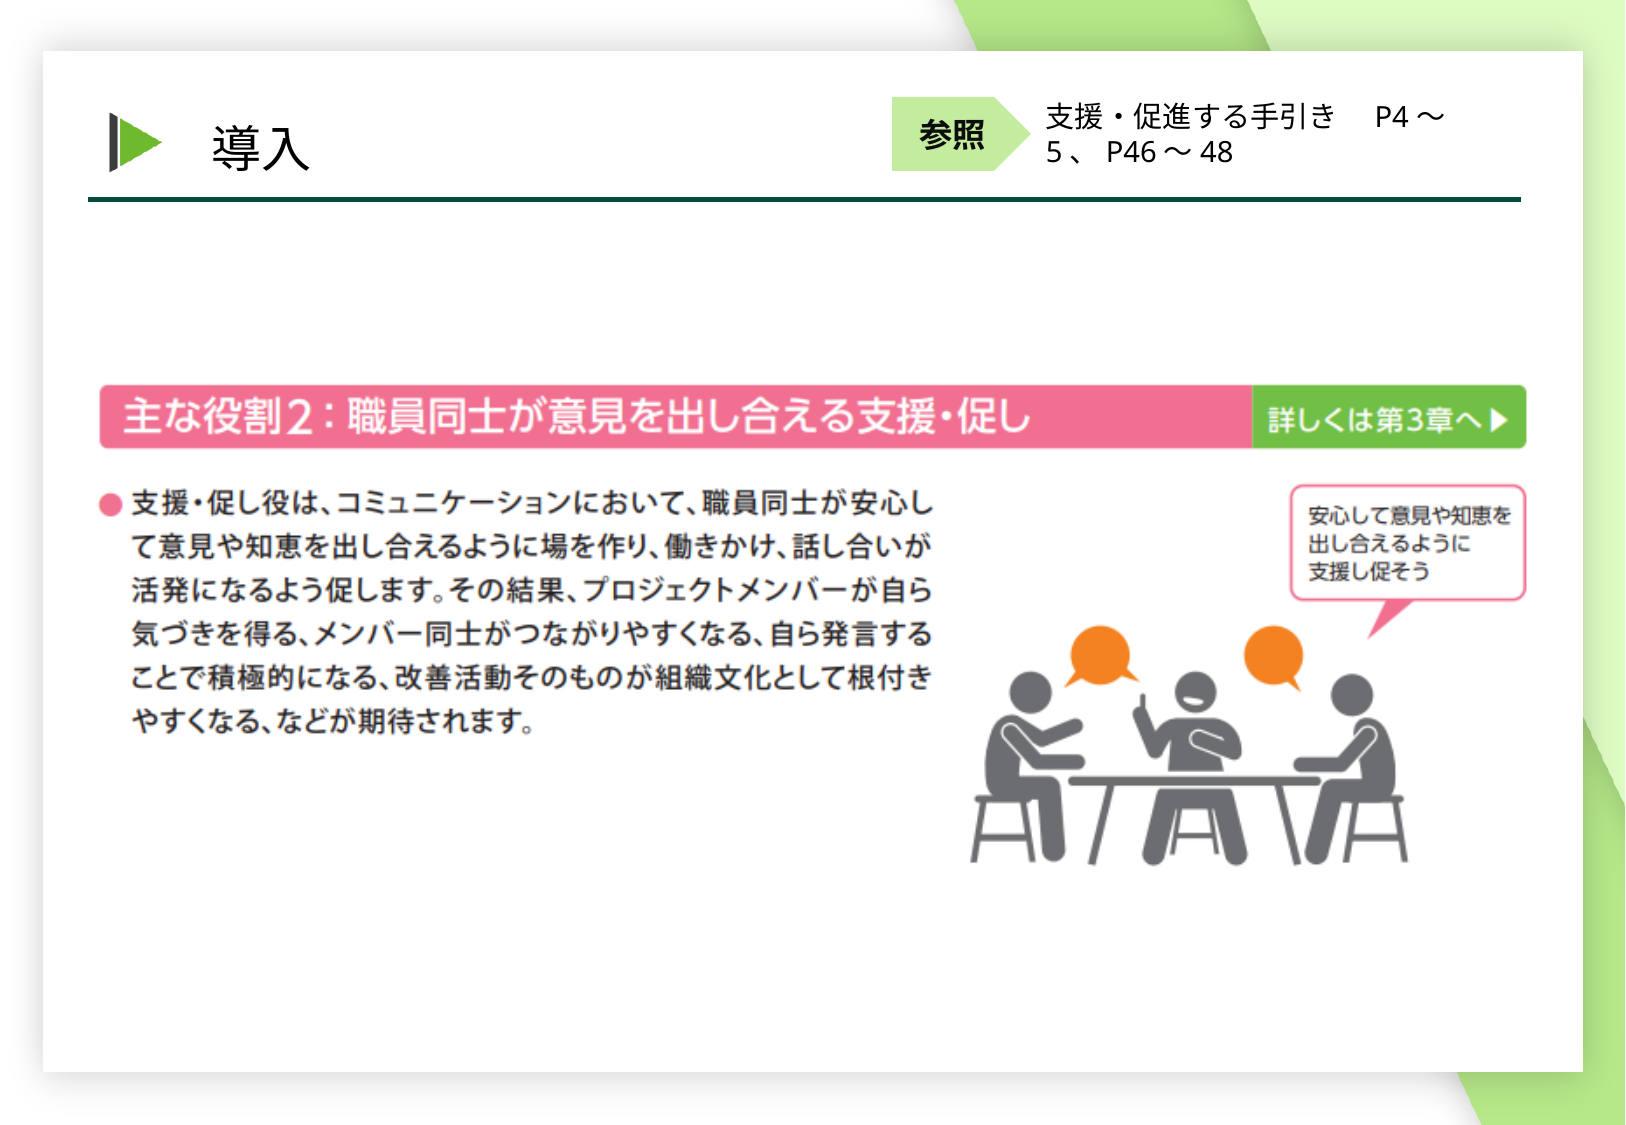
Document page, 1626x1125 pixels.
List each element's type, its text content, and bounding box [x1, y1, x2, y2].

picture [0, 0, 1625, 1125]
list 支援・促進する手引き P4～5、P46～48 [1031, 96, 1571, 171]
